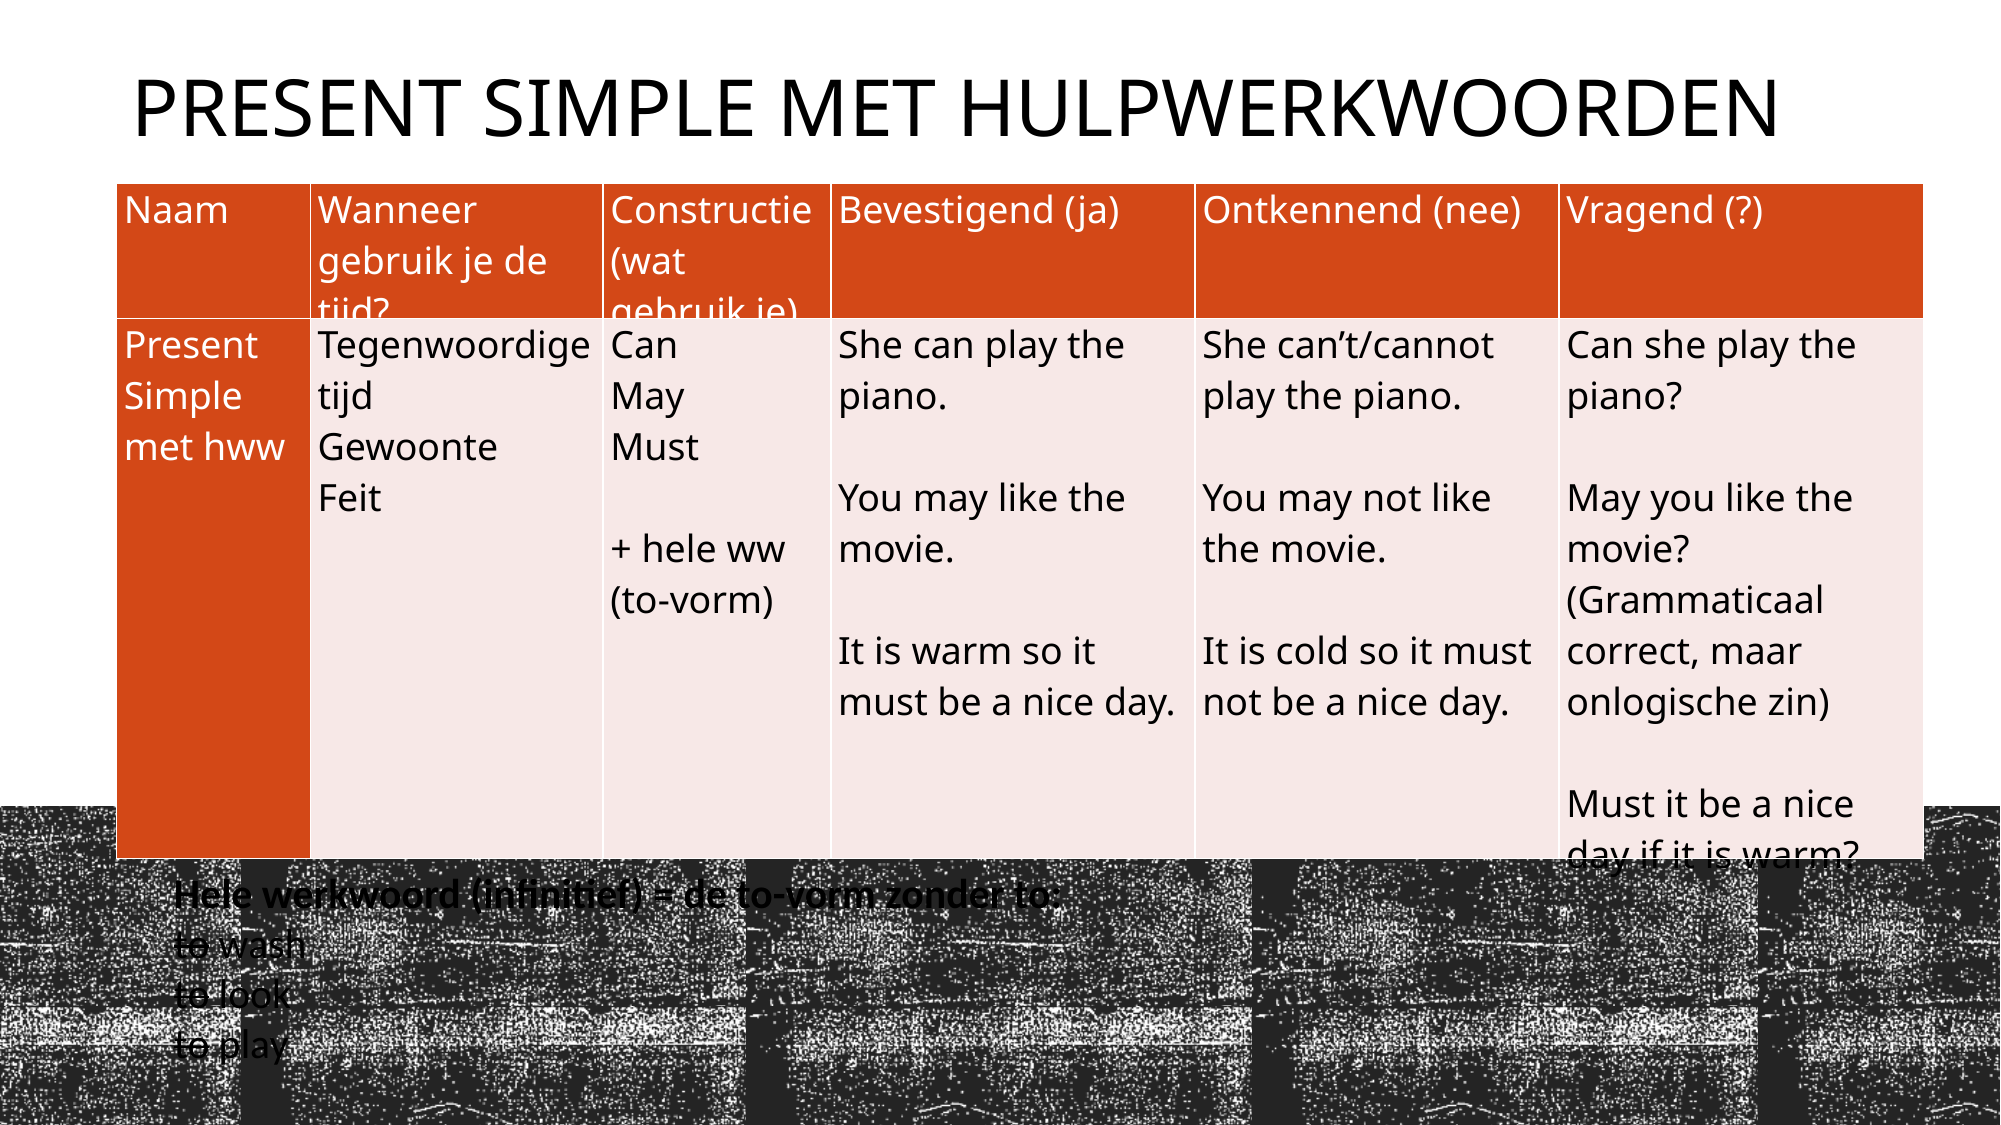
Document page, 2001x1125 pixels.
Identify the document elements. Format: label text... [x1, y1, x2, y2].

table_cell Can May Must + hele ww (to-vorm) [604, 319, 830, 858]
table_header Constructie (wat gebruik je) [604, 184, 830, 318]
table_header Ontkennend (nee) [1196, 184, 1558, 318]
table_header Naam [117, 184, 310, 318]
title Present simple met hulpwerkwoorden [116, 56, 1841, 166]
text_box Hele werkwoord (infinitief) = de to-vorm zonder to: to wash to look to play [158, 859, 1078, 1075]
table_header Wanneer gebruik je de tijd? [311, 184, 602, 318]
table_header Vragend (?) [1560, 184, 1923, 318]
table_cell Tegenwoordige tijd Gewoonte Feit [311, 319, 602, 858]
table_cell She can play the piano. You may like the movie. It is warm so it must be a nice day. [832, 319, 1194, 858]
table_cell Present Simple met hww [117, 319, 310, 858]
table_cell Can she play the piano? May you like the movie? (Grammaticaal correct, maar onlogische zin) Must it be a nice day if it is warm? [1560, 319, 1923, 858]
table_header Bevestigend (ja) [832, 184, 1194, 318]
table_cell She can’t/cannot play the piano. You may not like the movie. It is cold so it must not be a nice day. [1196, 319, 1558, 858]
